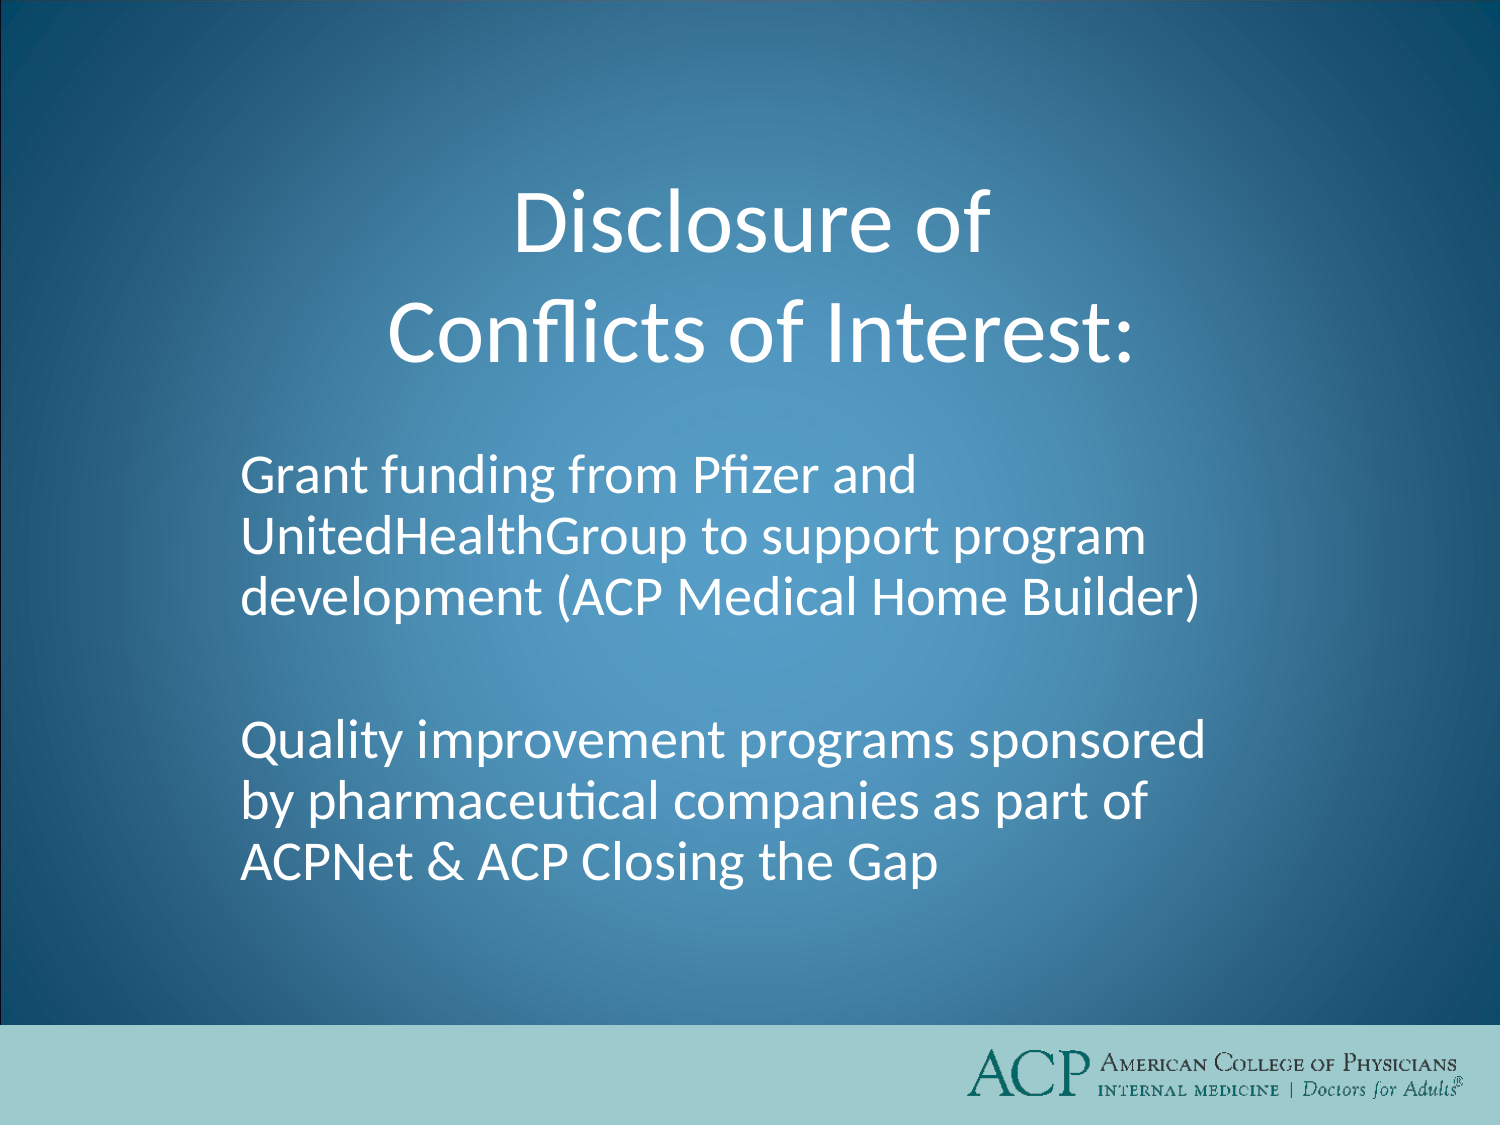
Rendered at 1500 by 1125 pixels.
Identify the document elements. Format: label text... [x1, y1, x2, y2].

picture [967, 1049, 1463, 1099]
picture [0, 0, 1500, 1025]
title Disclosure of Conflicts of Interest: [124, 149, 1401, 392]
subtitle Grant funding from Pfizer and UnitedHealthGroup to support program development (ACP Medical Home Builder) Quality improvement programs sponsored by pharmaceutical companies as part of ACPNet & ACP Closing the Gap [224, 437, 1276, 926]
